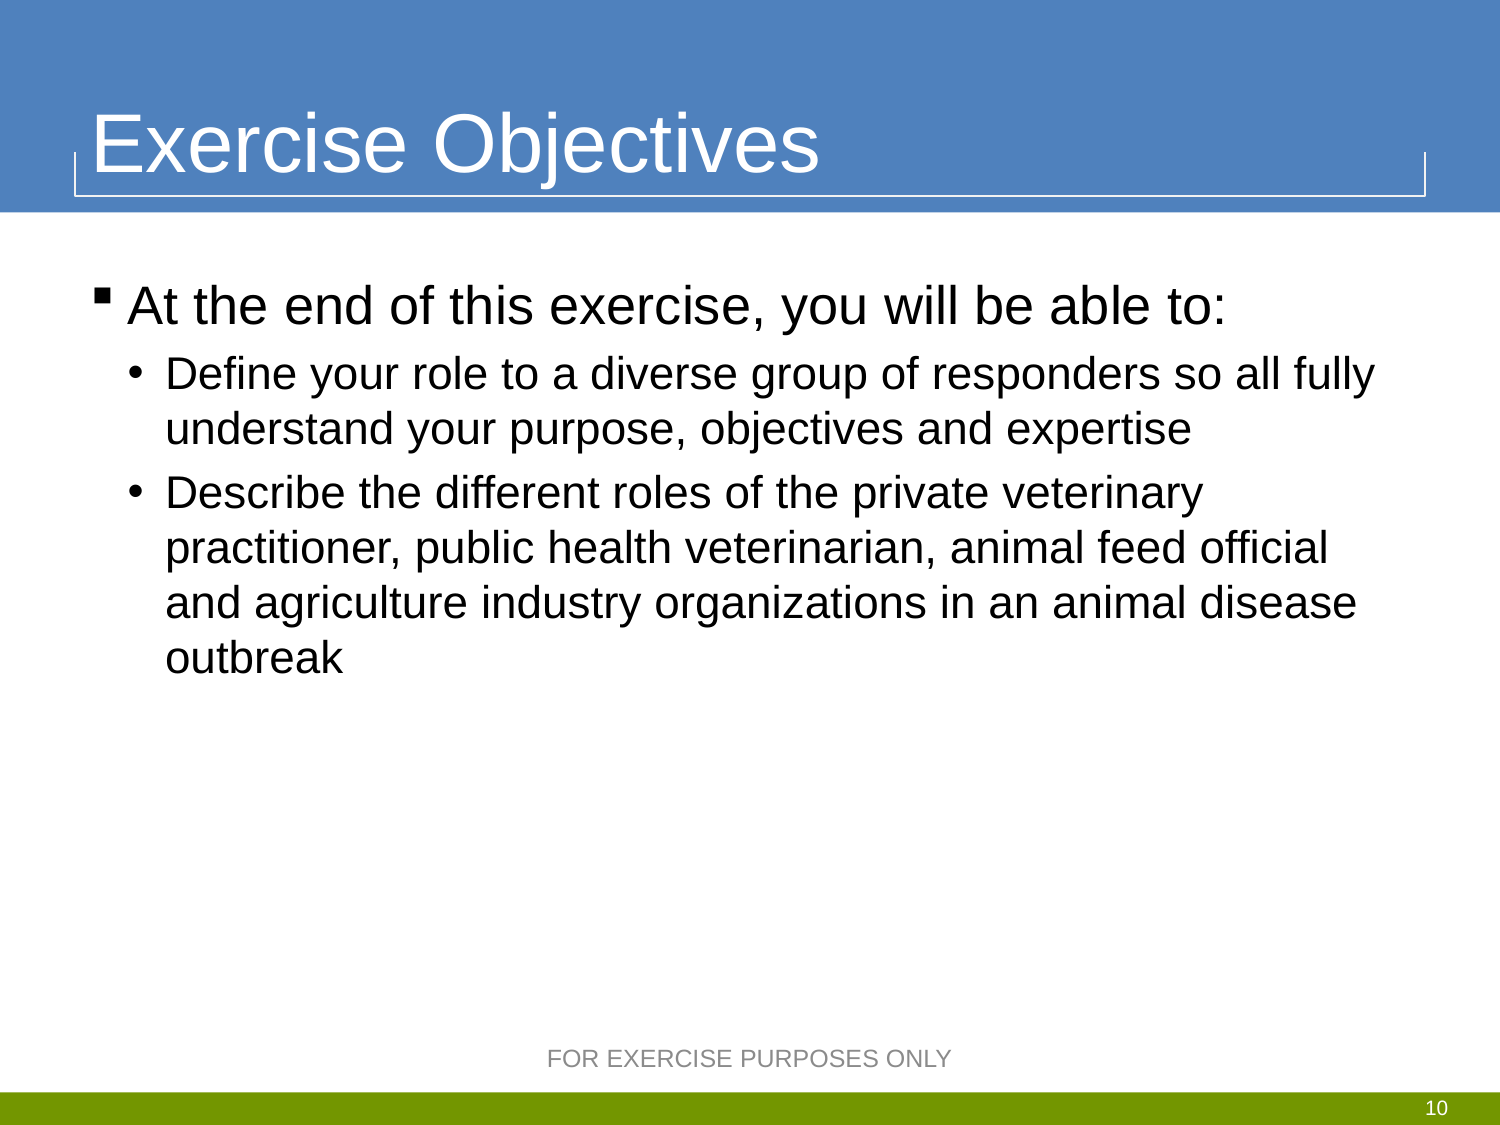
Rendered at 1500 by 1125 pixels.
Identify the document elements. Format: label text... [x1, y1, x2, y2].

title Exercise Objectives [74, 44, 1426, 233]
footer FOR EXERCISE PURPOSES ONLY [512, 1042, 988, 1103]
list At the end of this exercise, you will be able to: Define your role to a diverse group of responders so all fully understand your purpose, objectives and expertise Describe the different roles of the private veterinary practitioner, public health veterinarian, animal feed official and agriculture industry organizations in an animal disease outbreak [74, 262, 1426, 1006]
